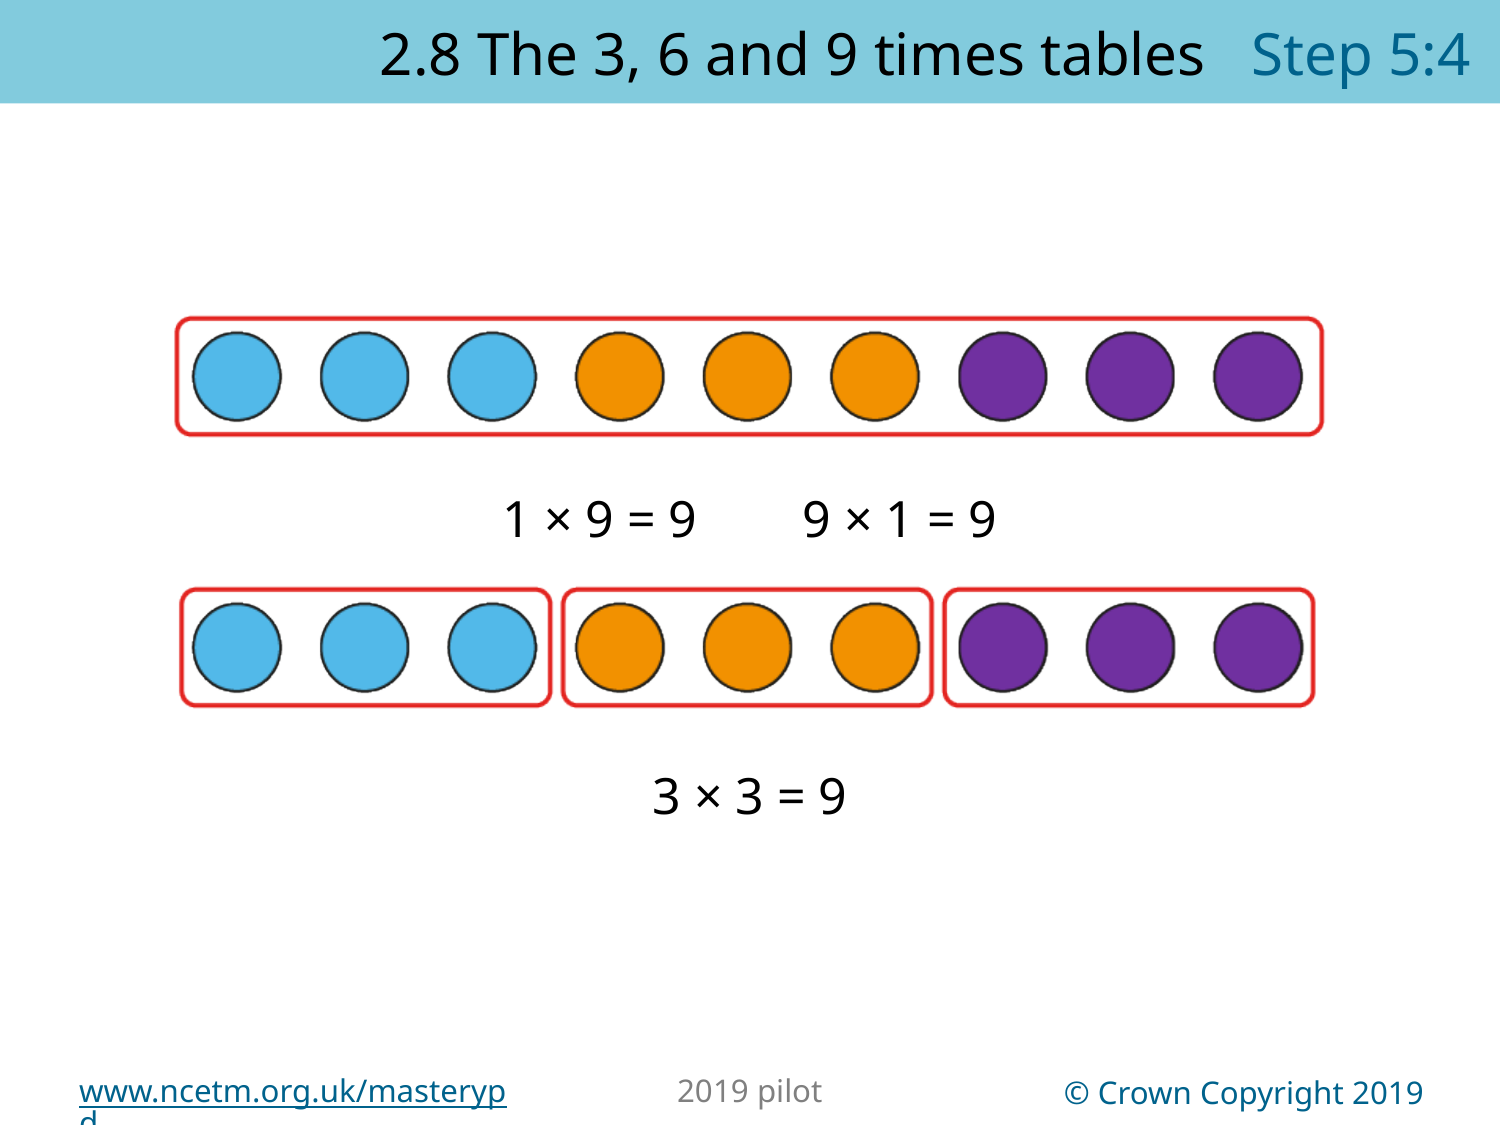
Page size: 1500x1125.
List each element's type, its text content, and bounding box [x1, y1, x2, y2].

picture [106, 290, 1394, 466]
list 2.8 The 3, 6 and 9 times tables Step 5:4 [0, 0, 1500, 104]
text_box 3 × 3 = 9 [463, 756, 1037, 832]
picture [106, 561, 1394, 737]
text_box 1 × 9 = 9 9 × 1 = 9 [463, 480, 1037, 556]
